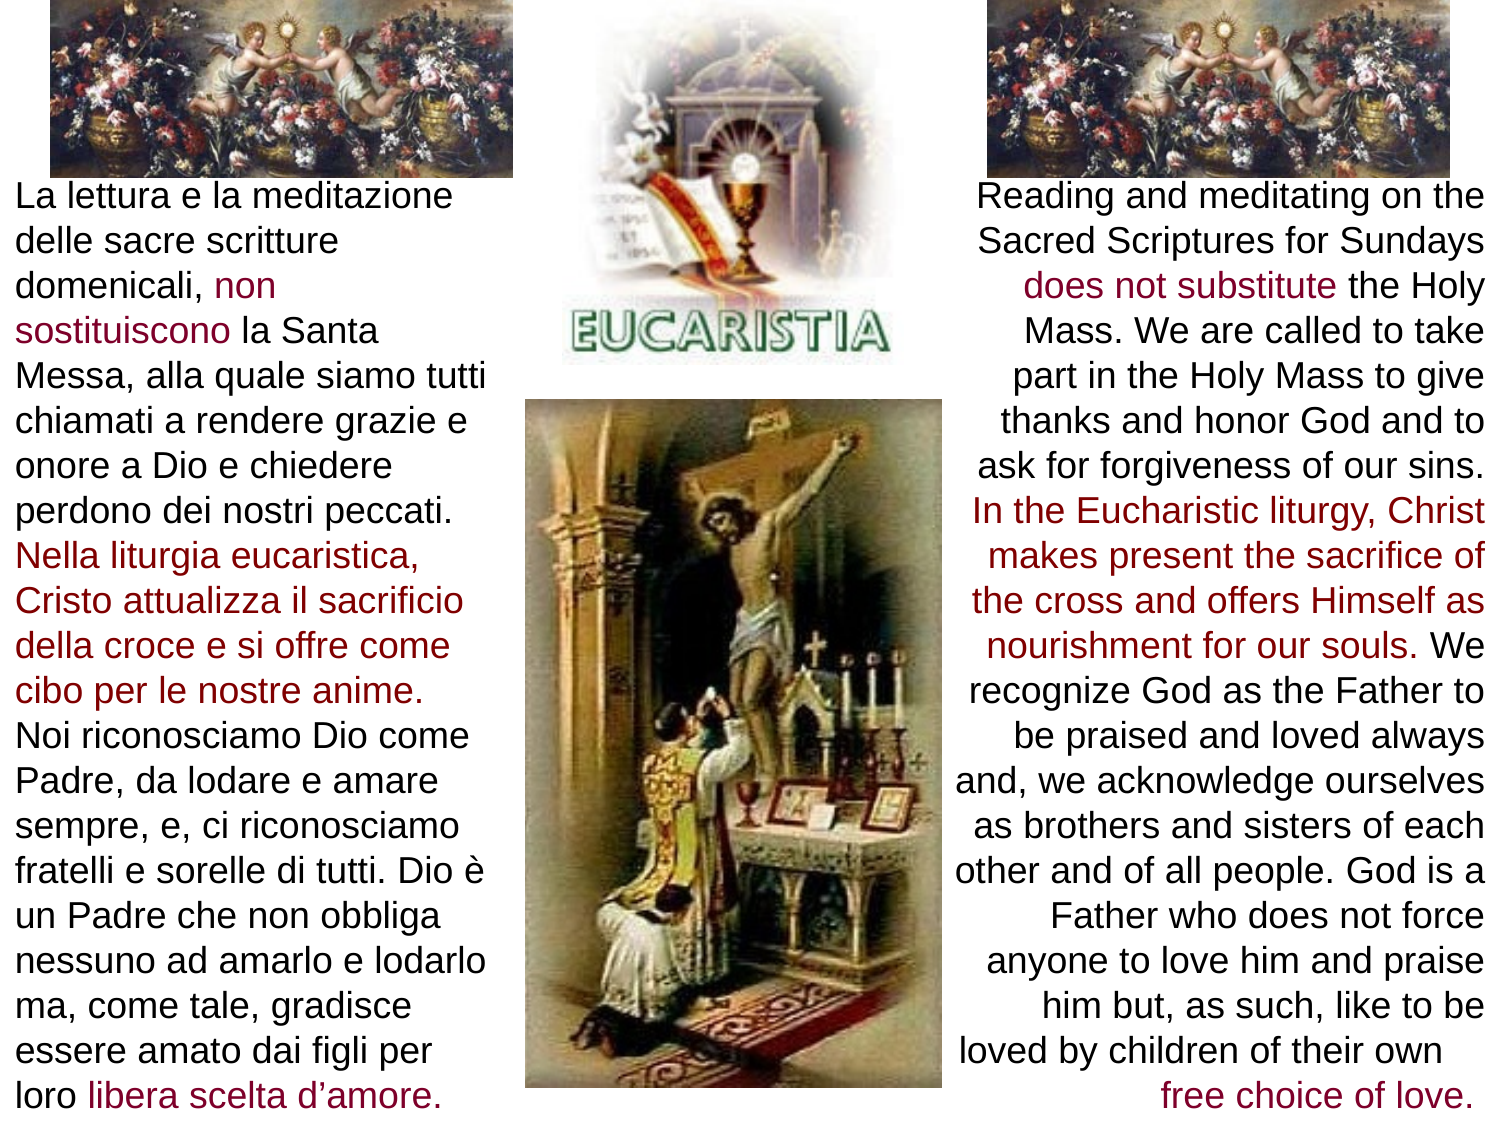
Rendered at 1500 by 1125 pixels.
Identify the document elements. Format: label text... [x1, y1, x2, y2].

picture [524, 399, 942, 1088]
text_box Reading and meditating on the Sacred Scriptures for Sundays does not substitute the Holy Mass. We are called to take part in the Holy Mass to give thanks and honor God and to ask for forgiveness of our sins. In the Eucharistic liturgy, Christ makes present the sacrifice of the cross and offers Himself as nourishment for our souls. We recognize God as the Father to be praised and loved always and, we acknowledge ourselves as brothers and sisters of each other and of all people. God is a Father who does not force anyone to love him and praise him but, as such, like to be loved by children of their own free choice of love. [937, 163, 1500, 1124]
picture [562, 0, 904, 365]
picture [49, 0, 513, 178]
picture [987, 0, 1450, 178]
text_box La lettura e la meditazione delle sacre scritture domenicali, non sostituiscono la Santa Messa, alla quale siamo tutti chiamati a rendere grazie e onore a Dio e chiedere perdono dei nostri peccati. Nella liturgia eucaristica, Cristo attualizza il sacrificio della croce e si offre come cibo per le nostre anime. Noi riconosciamo Dio come Padre, da lodare e amare sempre, e, ci riconosciamo fratelli e sorelle di tutti. Dio è un Padre che non obbliga nessuno ad amarlo e lodarlo ma, come tale, gradisce essere amato dai figli per loro libera scelta d’amore. [0, 163, 513, 1124]
